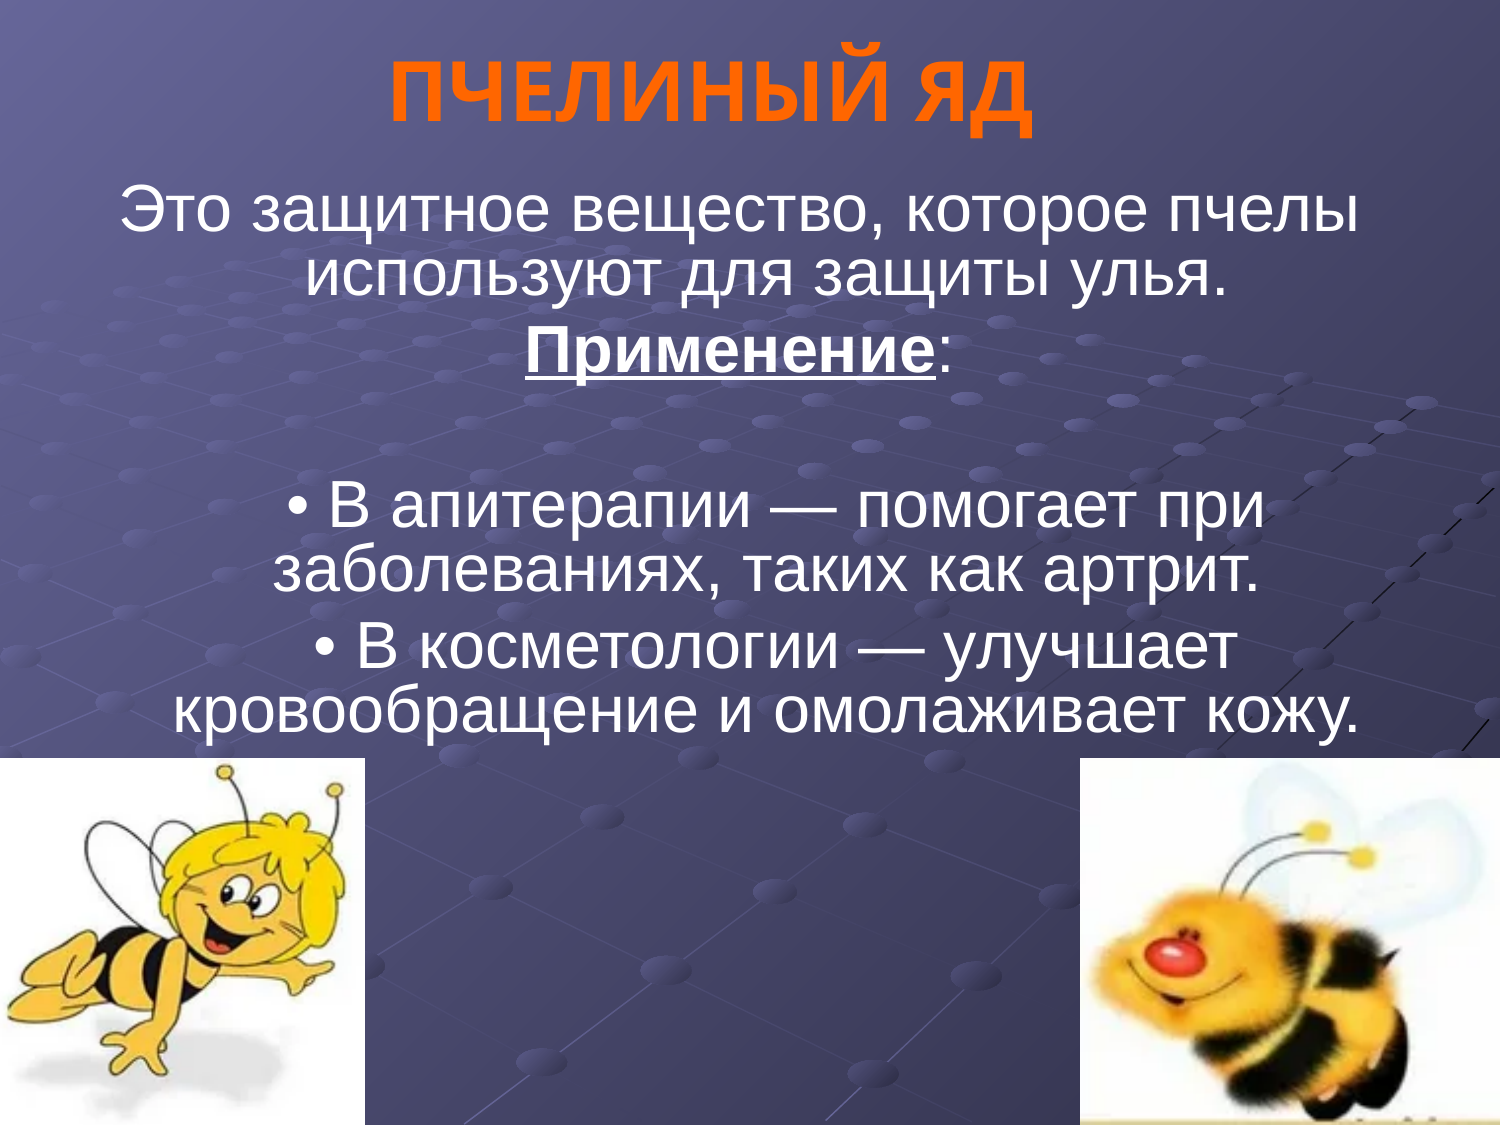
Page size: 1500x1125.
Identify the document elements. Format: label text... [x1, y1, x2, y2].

list Это защитное вещество, которое пчелы используют для защиты улья. Применение: • В апитерапии — помогает при заболеваниях, таких как артрит. • В косметологии — улучшает кровообращение и омолаживает кожу. [64, 172, 1416, 972]
picture [1080, 758, 1500, 1125]
text_box Пчелиный яд [371, 30, 1450, 146]
picture [0, 758, 366, 1125]
